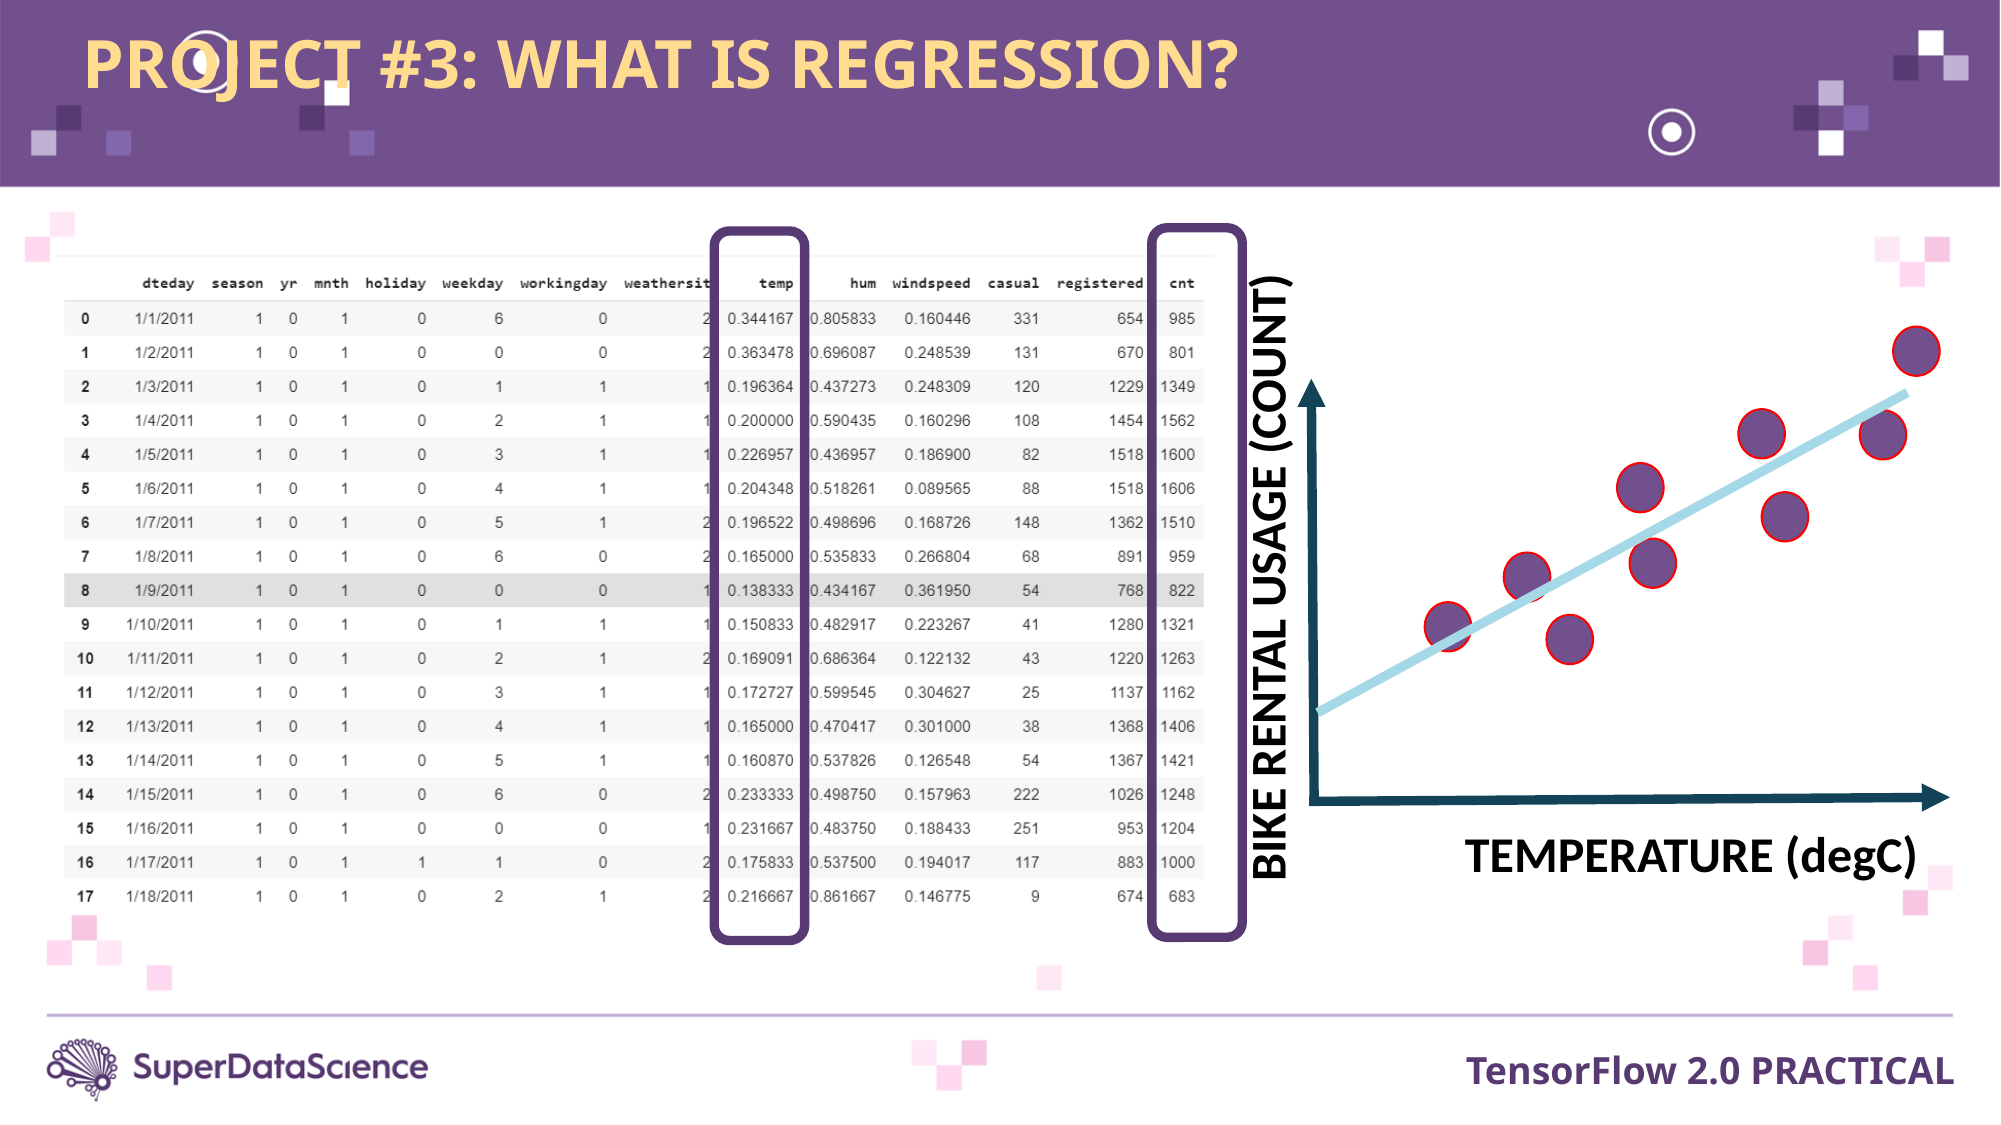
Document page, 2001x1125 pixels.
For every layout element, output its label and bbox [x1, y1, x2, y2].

picture [0, 0, 2000, 1125]
text_box [1317, 392, 1908, 713]
text_box [1315, 797, 1951, 802]
text_box [1311, 378, 1315, 806]
